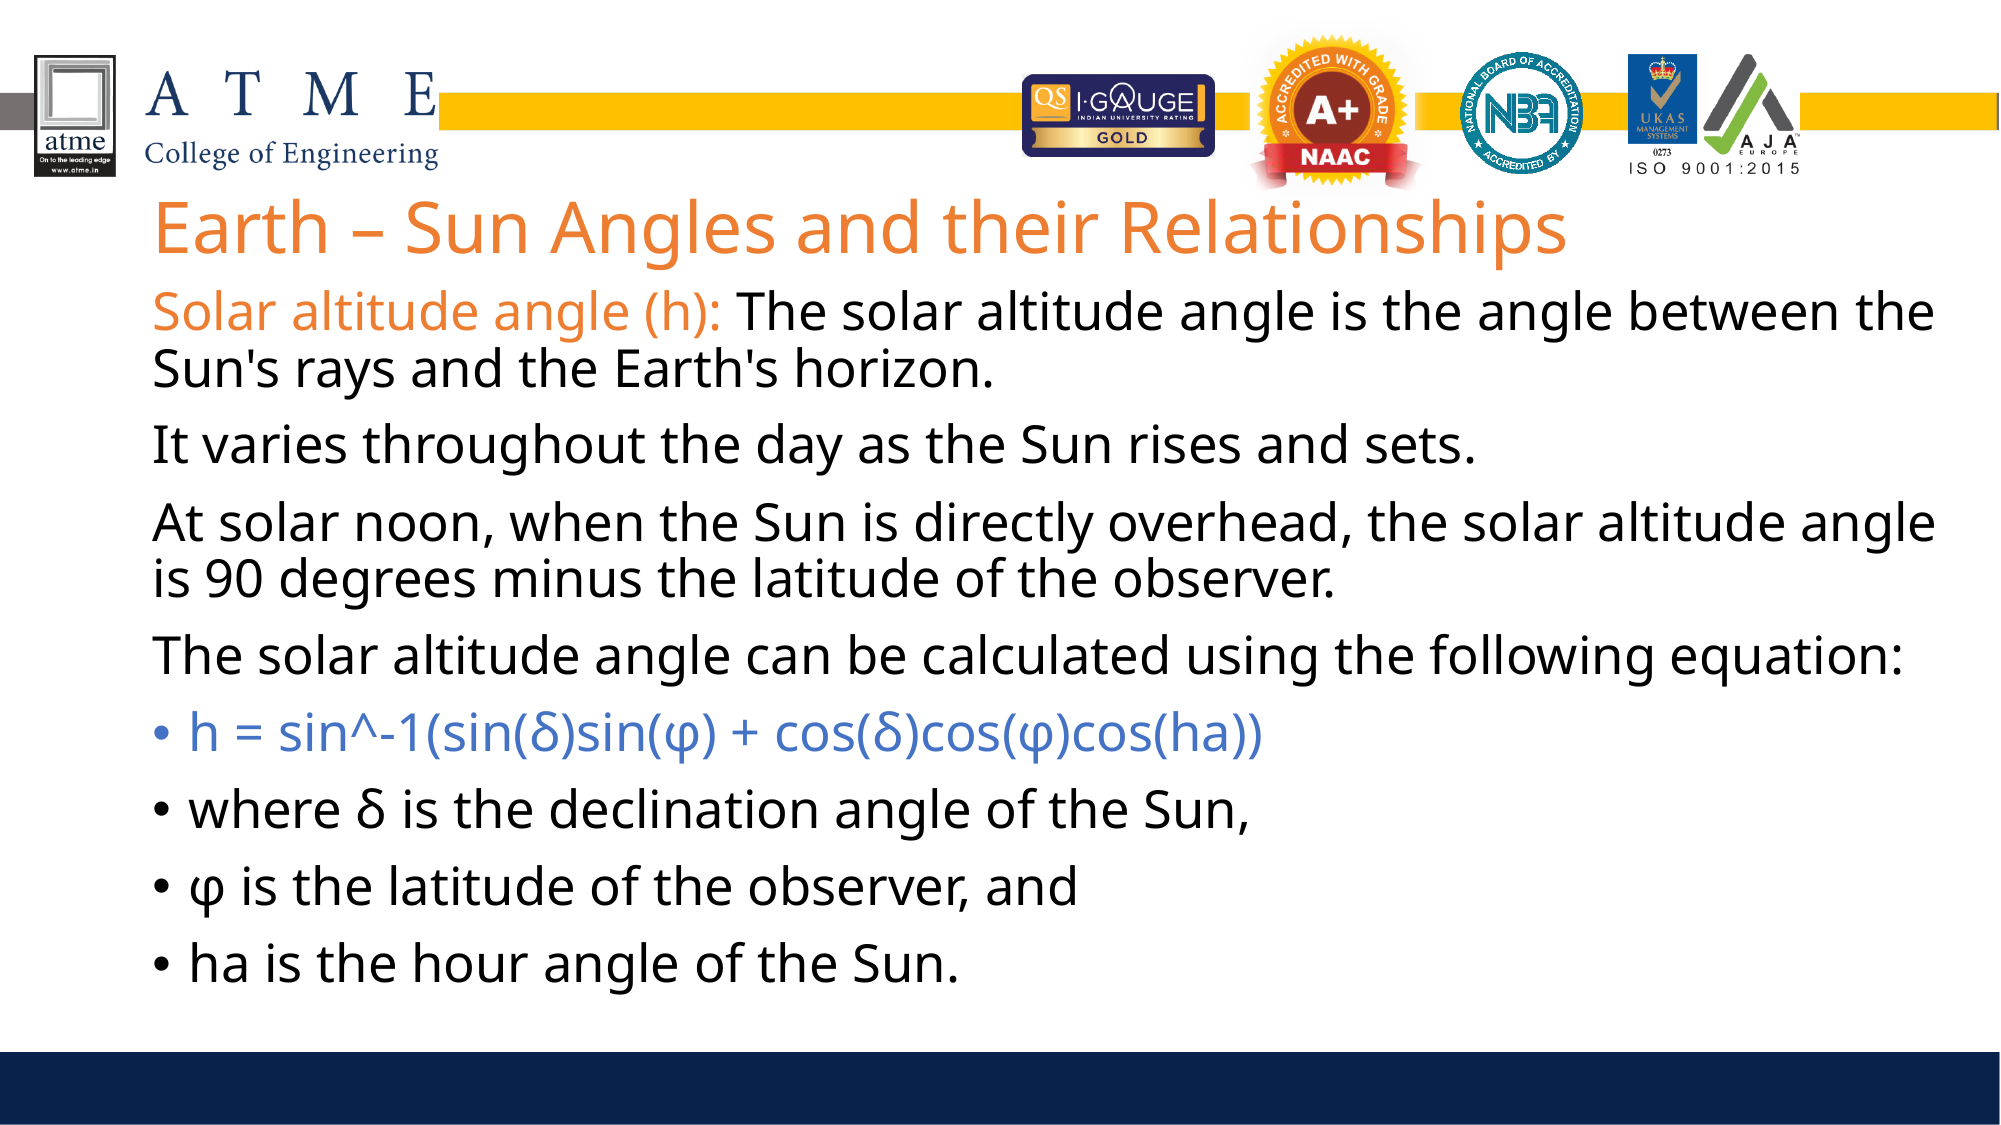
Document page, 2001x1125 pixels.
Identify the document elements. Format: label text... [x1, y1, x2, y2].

title Earth – Sun Angles and their Relationships [137, 183, 1863, 277]
picture [1022, 74, 1215, 157]
picture [1460, 52, 1583, 174]
picture [1250, 43, 1415, 180]
picture [0, 1052, 2000, 1125]
list Solar altitude angle (h): The solar altitude angle is the angle between the Sun's rays and the Earth's horizon. It varies throughout the day as the Sun rises and sets. At solar noon, when the Sun is directly overhead, the solar altitude angle is 90 degrees minus the latitude of the observer. The solar altitude angle can be calculated using the following equation: h = sin^-1(sin(δ)sin(φ) + cos(δ)cos(φ)cos(ha)) where δ is the declination angle of the Sun, φ is the latitude of the observer, and ha is the hour angle of the Sun. [137, 277, 1964, 1014]
picture [1628, 52, 1800, 174]
picture [34, 55, 439, 177]
